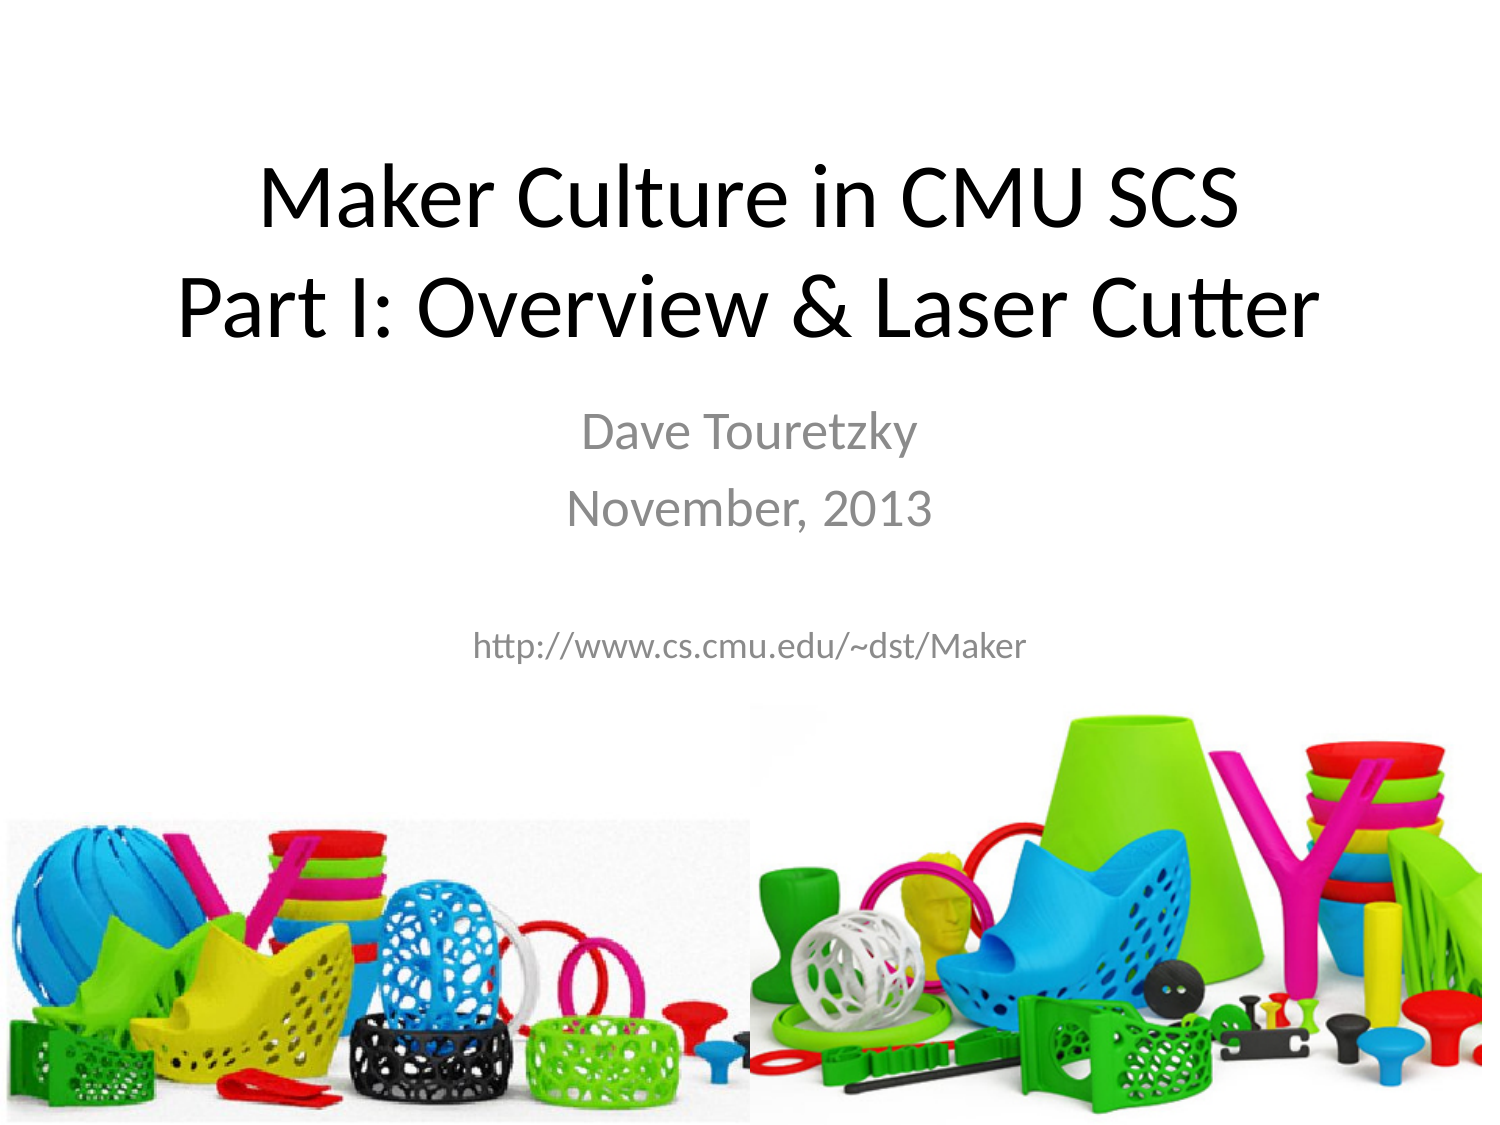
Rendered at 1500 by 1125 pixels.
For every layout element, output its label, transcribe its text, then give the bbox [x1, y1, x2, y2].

subtitle Dave Touretzky November, 2013 http://www.cs.cmu.edu/~dst/Maker [225, 387, 1275, 675]
title Maker Culture in CMU SCS Part I: Overview & Laser Cutter [112, 125, 1388, 367]
picture [0, 679, 1482, 1125]
